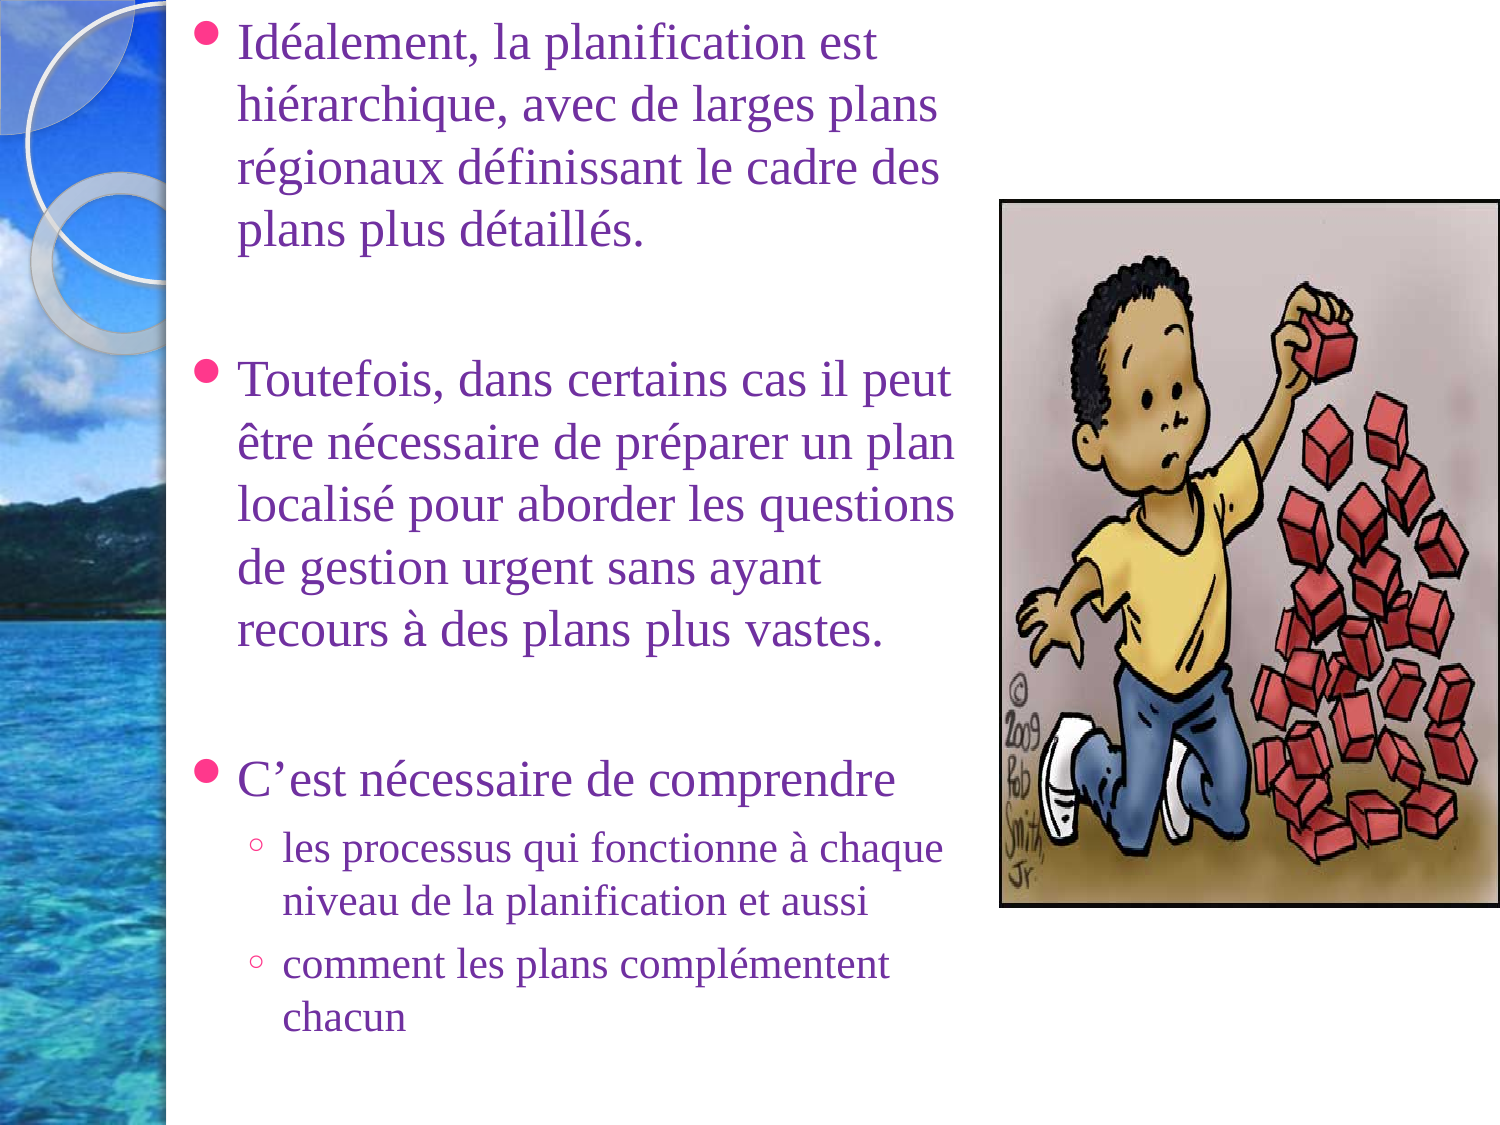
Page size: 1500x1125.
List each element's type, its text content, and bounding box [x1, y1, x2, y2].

picture [62, 195, 160, 280]
list Idéalement, la planification est hiérarchique, avec de larges plans régionaux définissant le cadre des plans plus détaillés. Toutefois, dans certains cas il peut être nécessaire de préparer un plan localisé pour aborder les questions de gestion urgent sans ayant recours à des plans plus vastes. C’est nécessaire de comprendre les processus qui fonctionne à chaque niveau de la planification et aussi comment les plans complémentent chacun [162, 0, 975, 788]
picture [0, 134, 166, 1125]
picture [32, 13, 160, 207]
picture [136, 0, 162, 4]
picture [999, 199, 1500, 909]
picture [53, 240, 160, 332]
